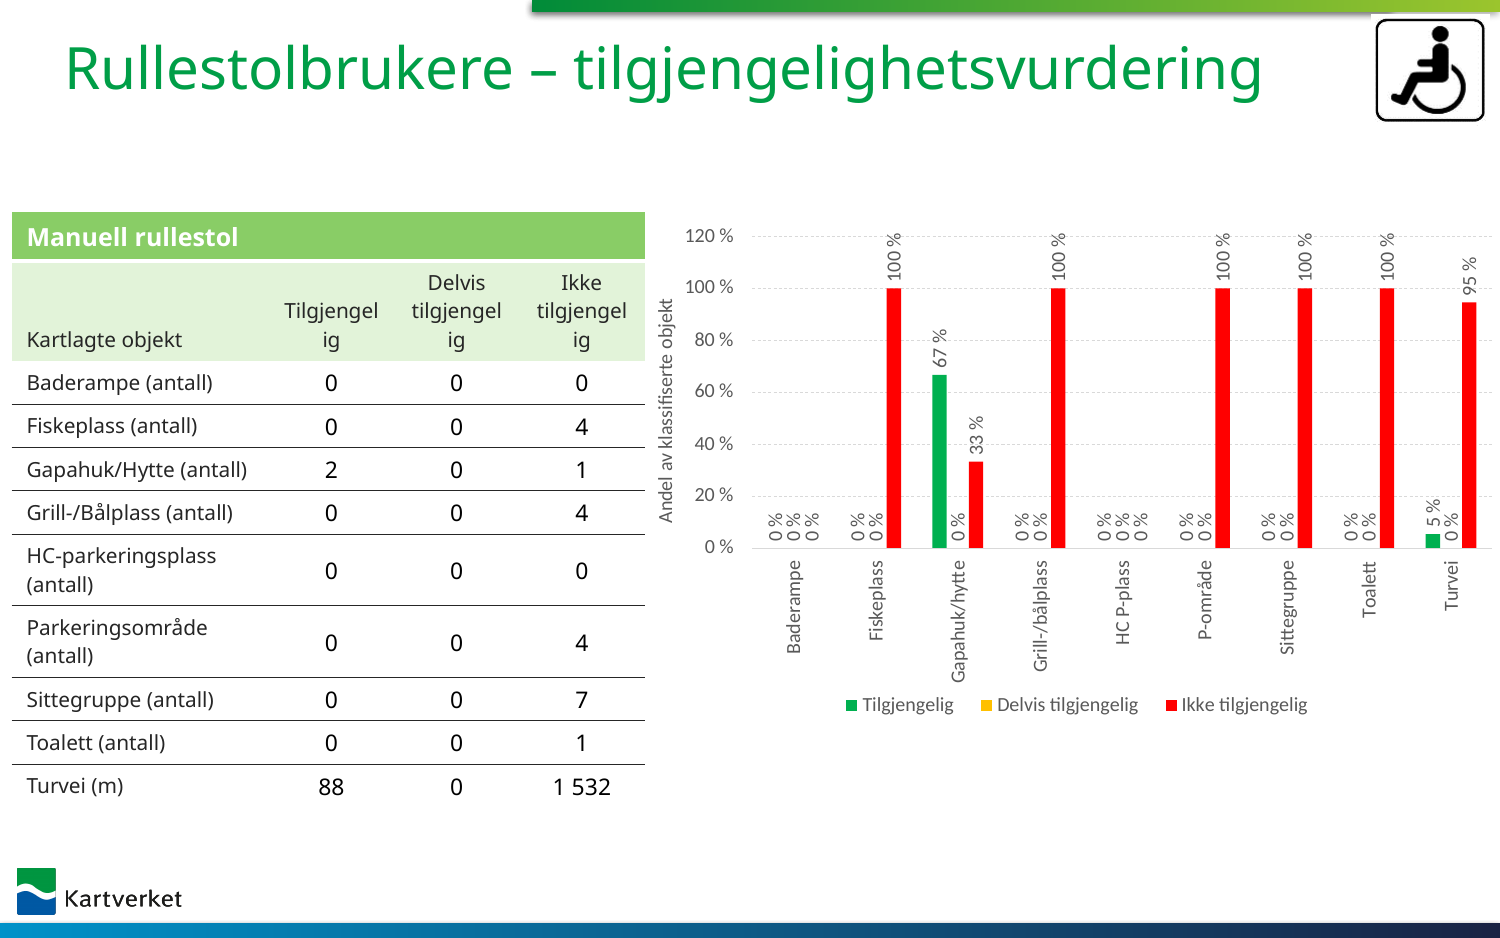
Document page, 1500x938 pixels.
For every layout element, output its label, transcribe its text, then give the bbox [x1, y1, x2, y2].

table_header Manuell rullestol [12, 212, 645, 259]
picture [1371, 13, 1491, 127]
table_cell 0 [394, 405, 519, 447]
table_cell 88 [269, 765, 394, 807]
table_cell Parkeringsområde (antall) [12, 606, 269, 677]
table_cell 0 [394, 535, 519, 605]
table_cell 7 [519, 678, 638, 720]
table_cell 0 [269, 721, 394, 764]
table_cell 1 532 [519, 765, 645, 807]
table_cell 0 [394, 765, 519, 807]
picture [643, 218, 1500, 728]
table_cell Baderampe (antall) [12, 361, 269, 404]
table_cell 0 [519, 535, 638, 605]
table_cell 1 [519, 448, 638, 490]
table_cell 0 [394, 678, 519, 720]
table_cell Gapahuk/Hytte (antall) [12, 448, 269, 490]
text_box Rullestolbrukere – tilgjengelighetsvurdering [49, 12, 1372, 109]
table_cell 0 [269, 678, 394, 720]
table_cell 4 [519, 606, 638, 677]
table_cell Toalett (antall) [12, 721, 269, 764]
table_cell 0 [394, 491, 519, 534]
table_cell 0 [269, 606, 394, 677]
table_cell 2 [269, 448, 394, 490]
table_cell HC-parkeringsplass (antall) [12, 535, 269, 605]
table_cell 0 [269, 405, 394, 447]
table_cell 4 [519, 491, 638, 534]
table_cell 0 [394, 448, 519, 490]
table_cell 1 [519, 721, 645, 764]
table_cell 0 [394, 606, 519, 677]
table_cell Sittegruppe (antall) [12, 678, 269, 720]
table_cell Kartlagte objekt [12, 263, 269, 361]
table_cell Delvis tilgjengelig [394, 263, 519, 361]
table_cell Tilgjengelig [269, 263, 394, 361]
table_cell 0 [269, 491, 394, 534]
table_cell 0 [394, 721, 519, 764]
table_cell 0 [269, 535, 394, 605]
table_cell 4 [519, 405, 638, 447]
table_cell 0 [519, 361, 638, 404]
table_cell Ikke tilgjengelig [519, 263, 638, 361]
table_cell Turvei (m) [12, 765, 269, 807]
table_cell Grill-/Bålplass (antall) [12, 491, 269, 534]
table_cell 0 [269, 361, 394, 404]
table_cell 0 [394, 361, 519, 404]
table_cell Fiskeplass (antall) [12, 405, 269, 447]
